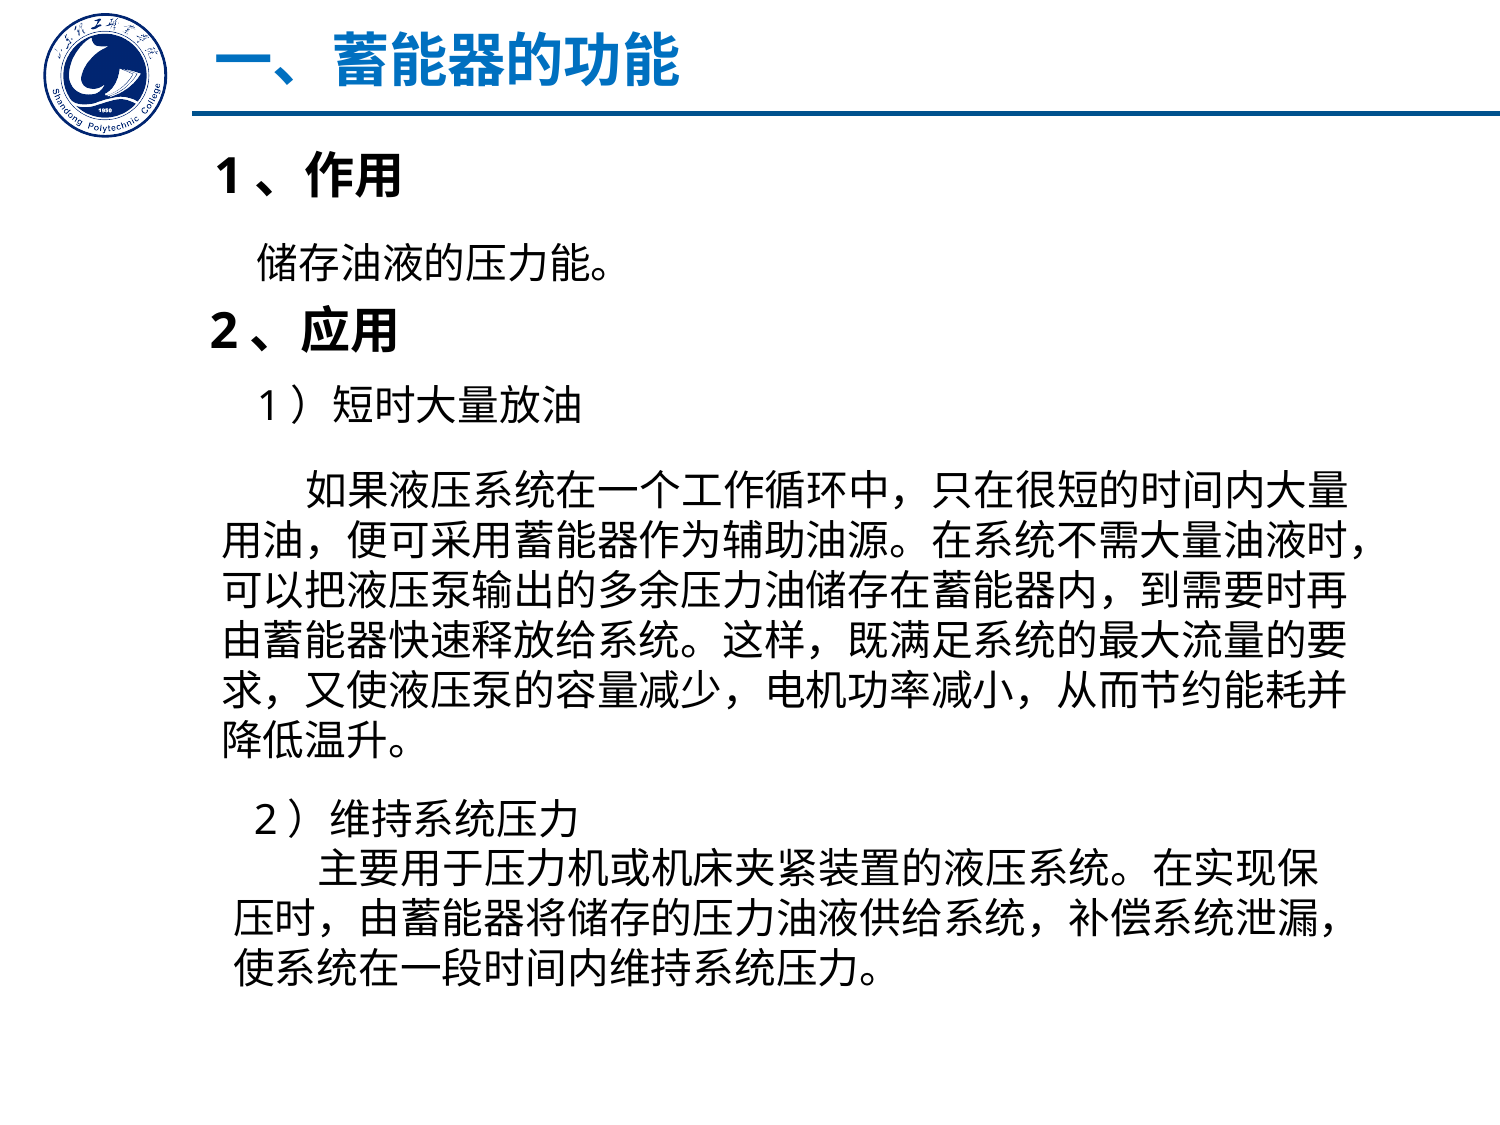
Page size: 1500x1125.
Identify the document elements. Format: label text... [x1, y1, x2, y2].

text_box 2、应用 [194, 290, 1294, 366]
text_box 如果液压系统在一个工作循环中，只在很短的时间内大量用油，便可采用蓄能器作为辅助油源。在系统不需大量油液时，可以把液压泵输出的多余压力油储存在蓄能器内，到需要时再由蓄能器快速释放给系统。这样，既满足系统的最大流量的要求，又使液压泵的容量减少，电机功率减小，从而节约能耗并降低温升。 [206, 456, 1388, 771]
text_box 2）维持系统压力 [238, 775, 595, 834]
text_box 1）短时大量放油 [242, 361, 1388, 456]
text_box 1、作用 [199, 136, 1299, 211]
text_box 主要用于压力机或机床夹紧装置的液压系统。在实现保压时，由蓄能器将储存的压力油液供给系统，补偿系统泄漏，使系统在一段时间内维持系统压力。 [218, 834, 1353, 999]
text_box 一、蓄能器的功能 [199, 16, 1477, 102]
picture [43, 7, 174, 138]
text_box 储存油液的压力能。 [242, 219, 780, 290]
